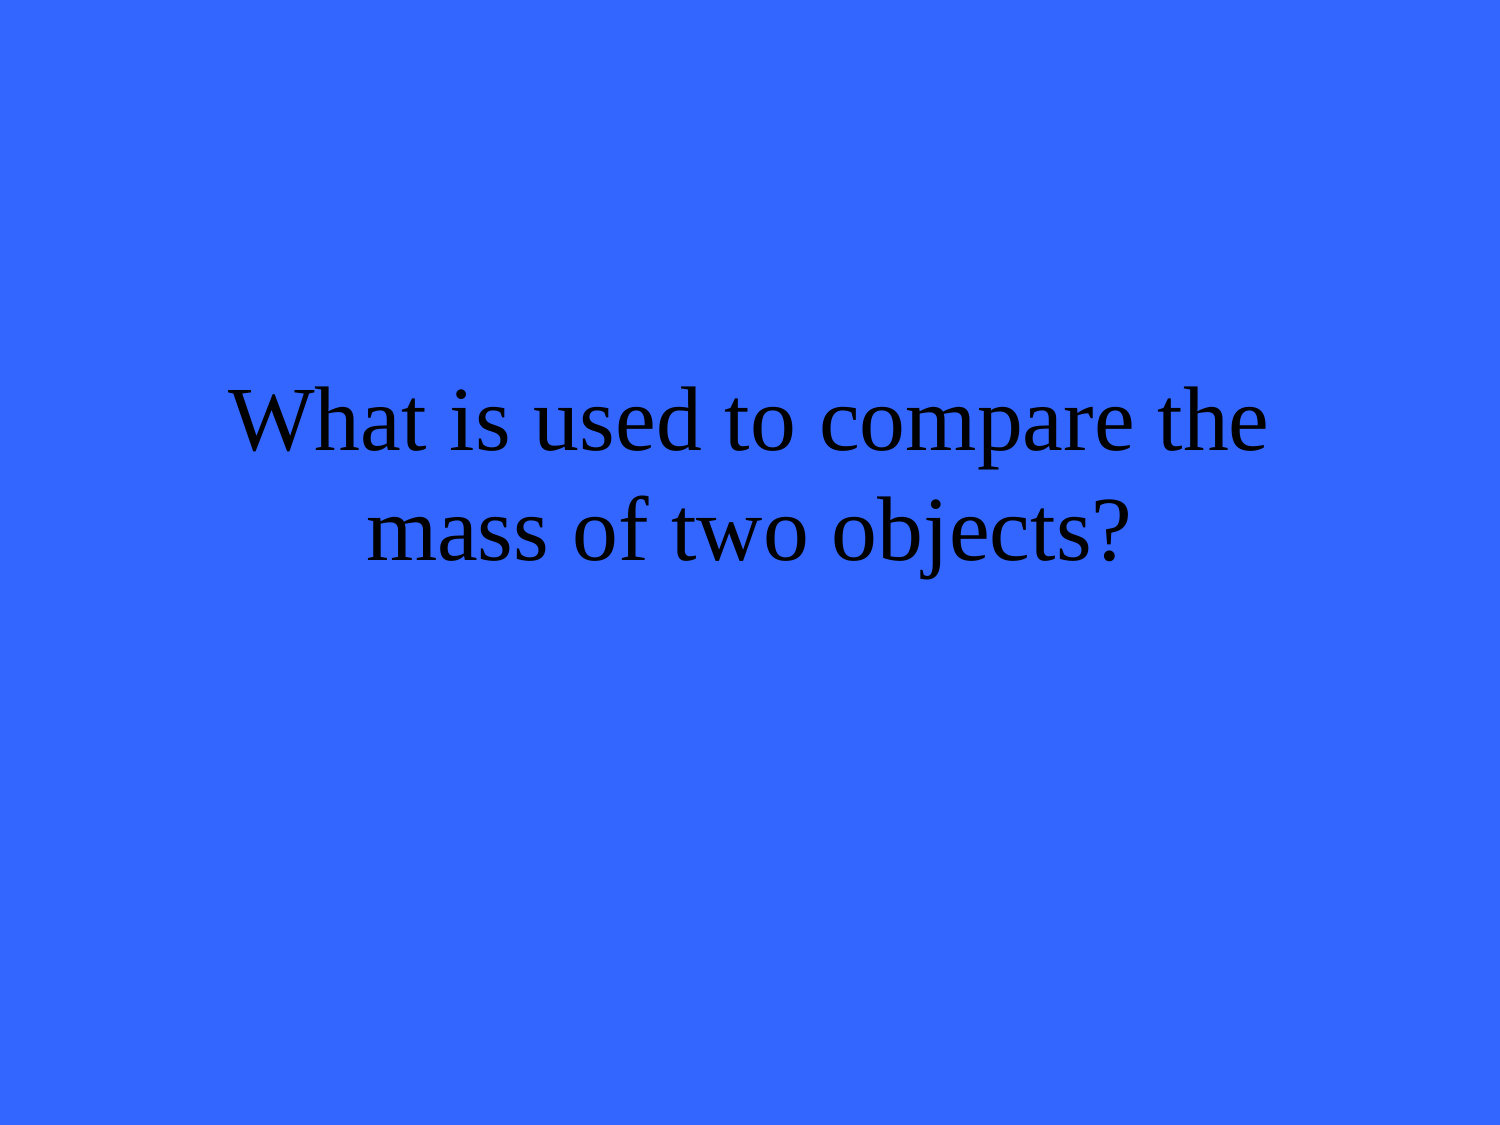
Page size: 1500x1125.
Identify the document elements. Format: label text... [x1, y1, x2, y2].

title What is used to compare the mass of two objects? [112, 374, 1388, 563]
